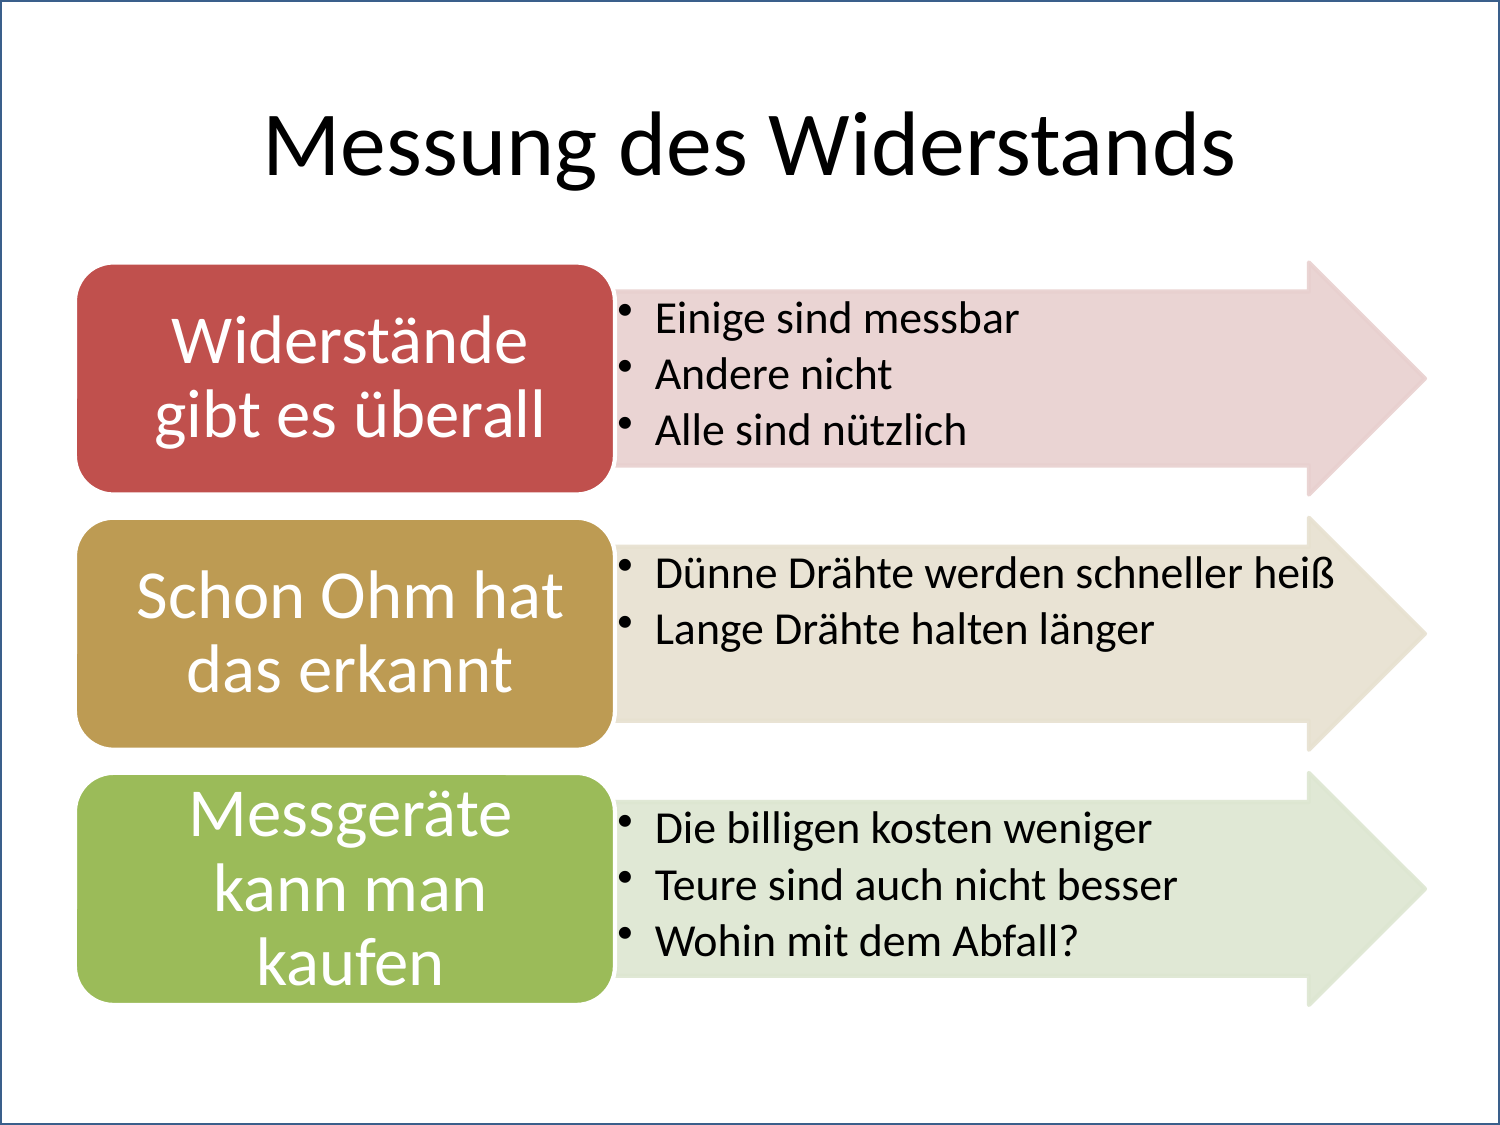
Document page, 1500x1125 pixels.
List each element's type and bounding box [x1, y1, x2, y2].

text_box [0, 0, 1500, 1125]
list [74, 262, 1426, 1006]
